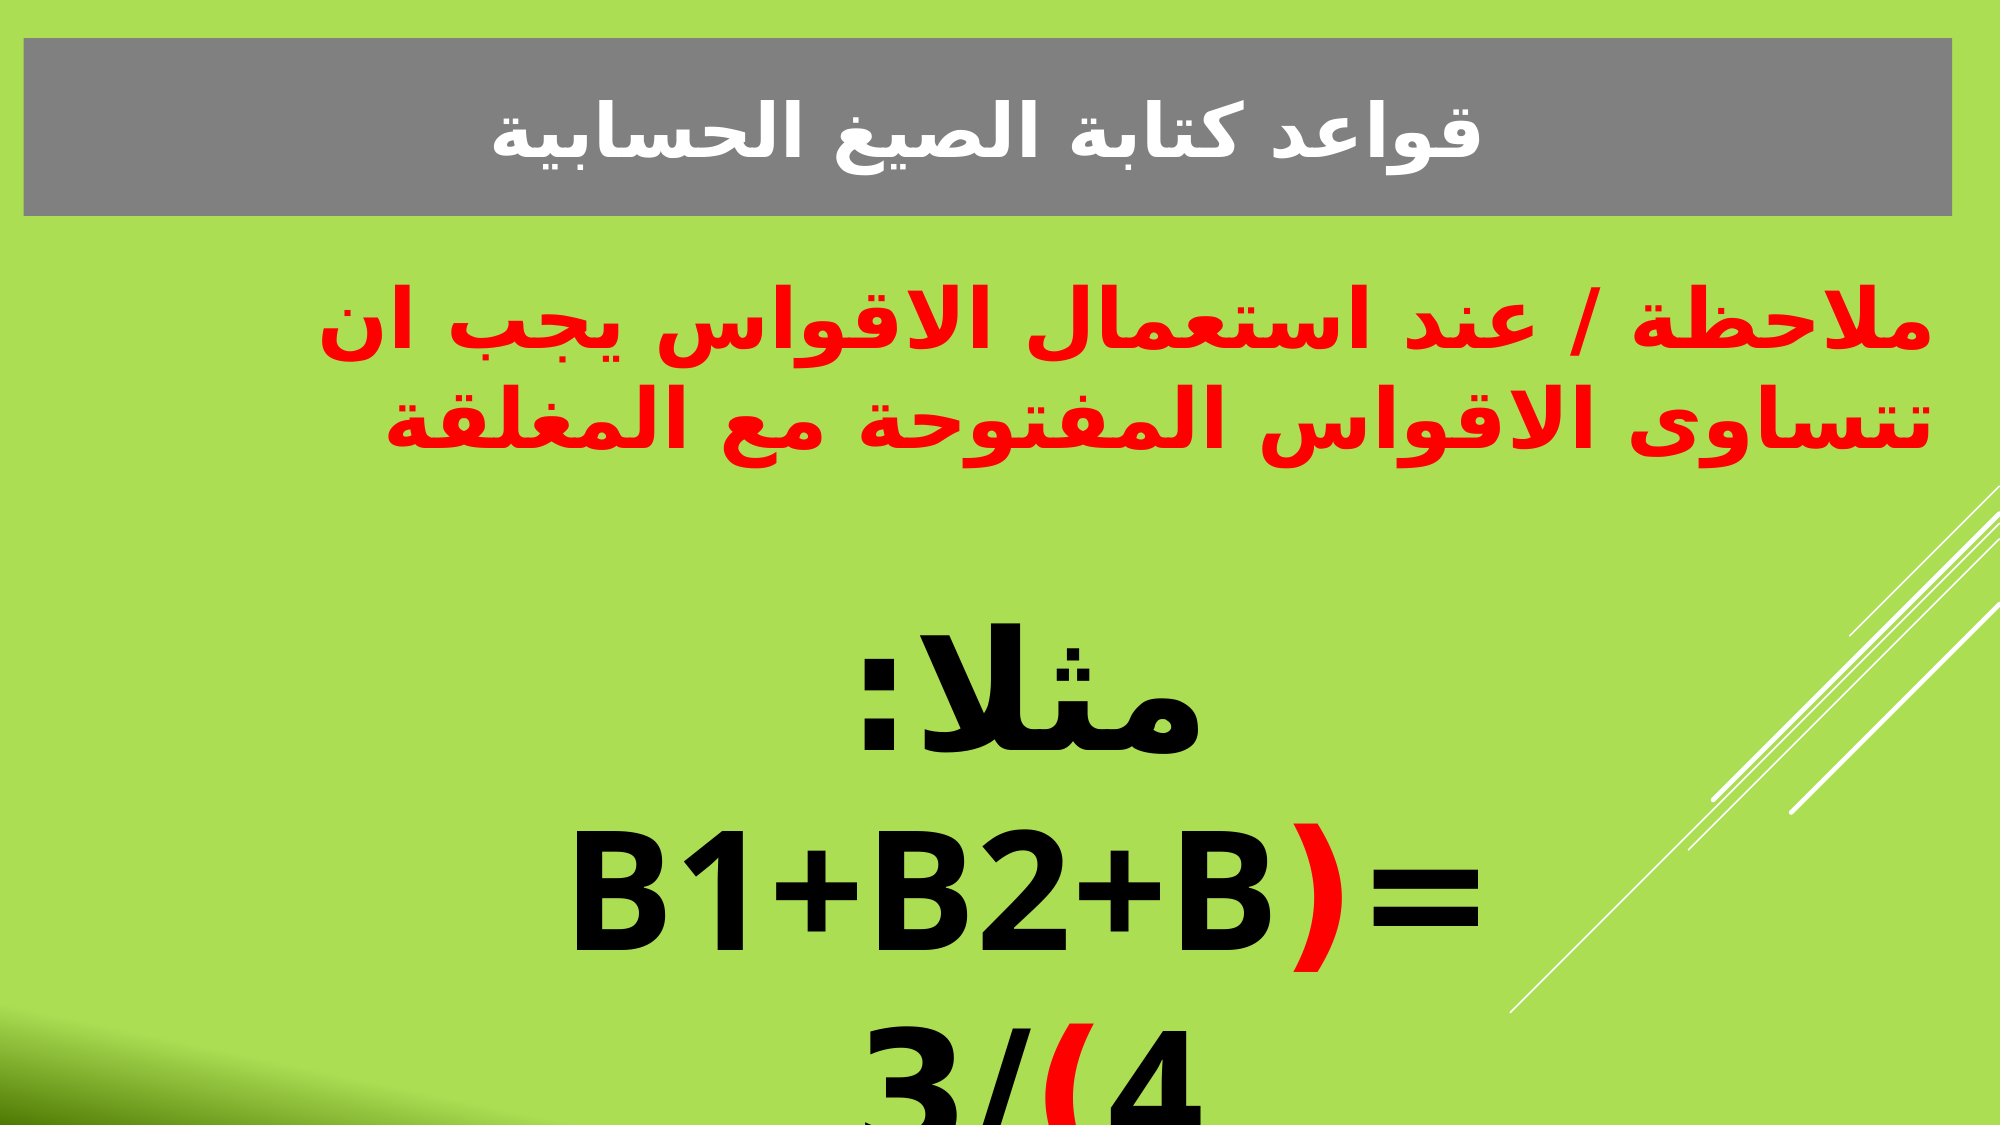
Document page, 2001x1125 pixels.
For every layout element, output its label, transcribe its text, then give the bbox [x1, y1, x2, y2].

text_box قواعد كتابة الصيغ الحسابية [23, 38, 1953, 216]
text_box ملاحظة / عند استعمال الاقواس يجب ان تتساوى الاقواس المفتوحة مع المغلقة [254, 258, 1953, 473]
text_box مثلا: =(B1+B2+B4)/3 [516, 576, 1542, 1125]
